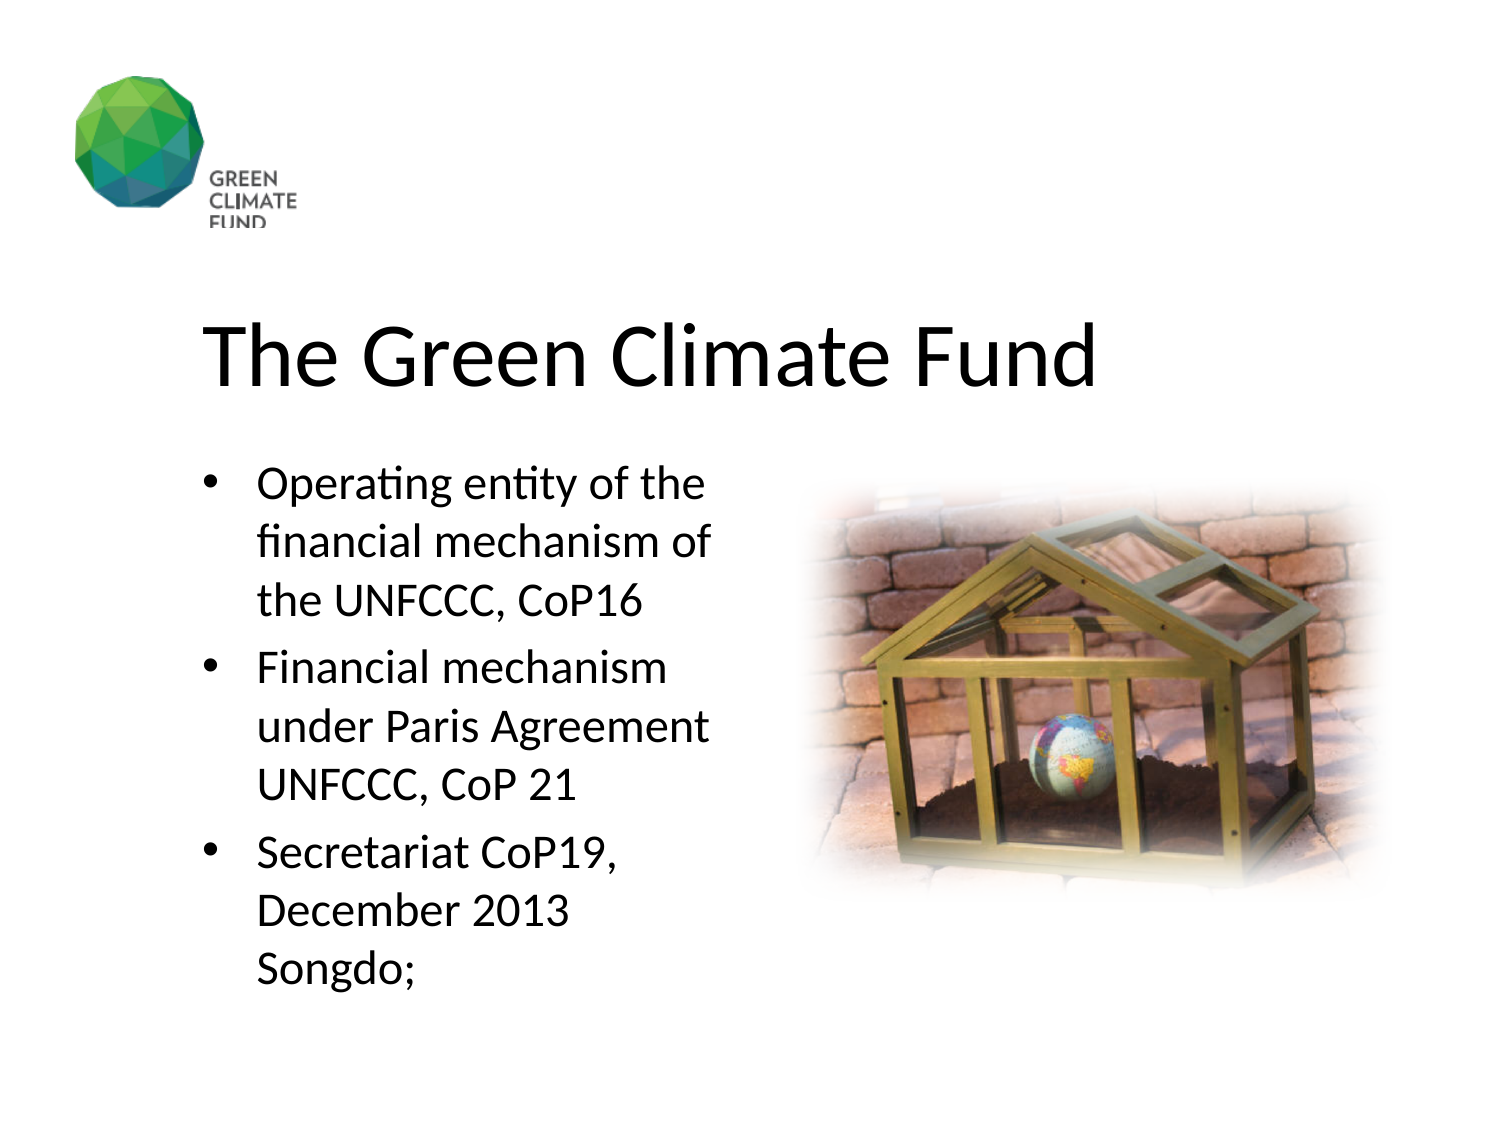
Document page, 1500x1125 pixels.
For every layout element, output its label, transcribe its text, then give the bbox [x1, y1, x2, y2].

picture [793, 475, 1394, 904]
list Operating entity of the financial mechanism of the UNFCCC, CoP16 Financial mechanism under Paris Agreement UNFCCC, CoP 21 Secretariat CoP19, December 2013 Songdo; [187, 443, 748, 1005]
title The Green Climate Fund [187, 255, 1299, 444]
